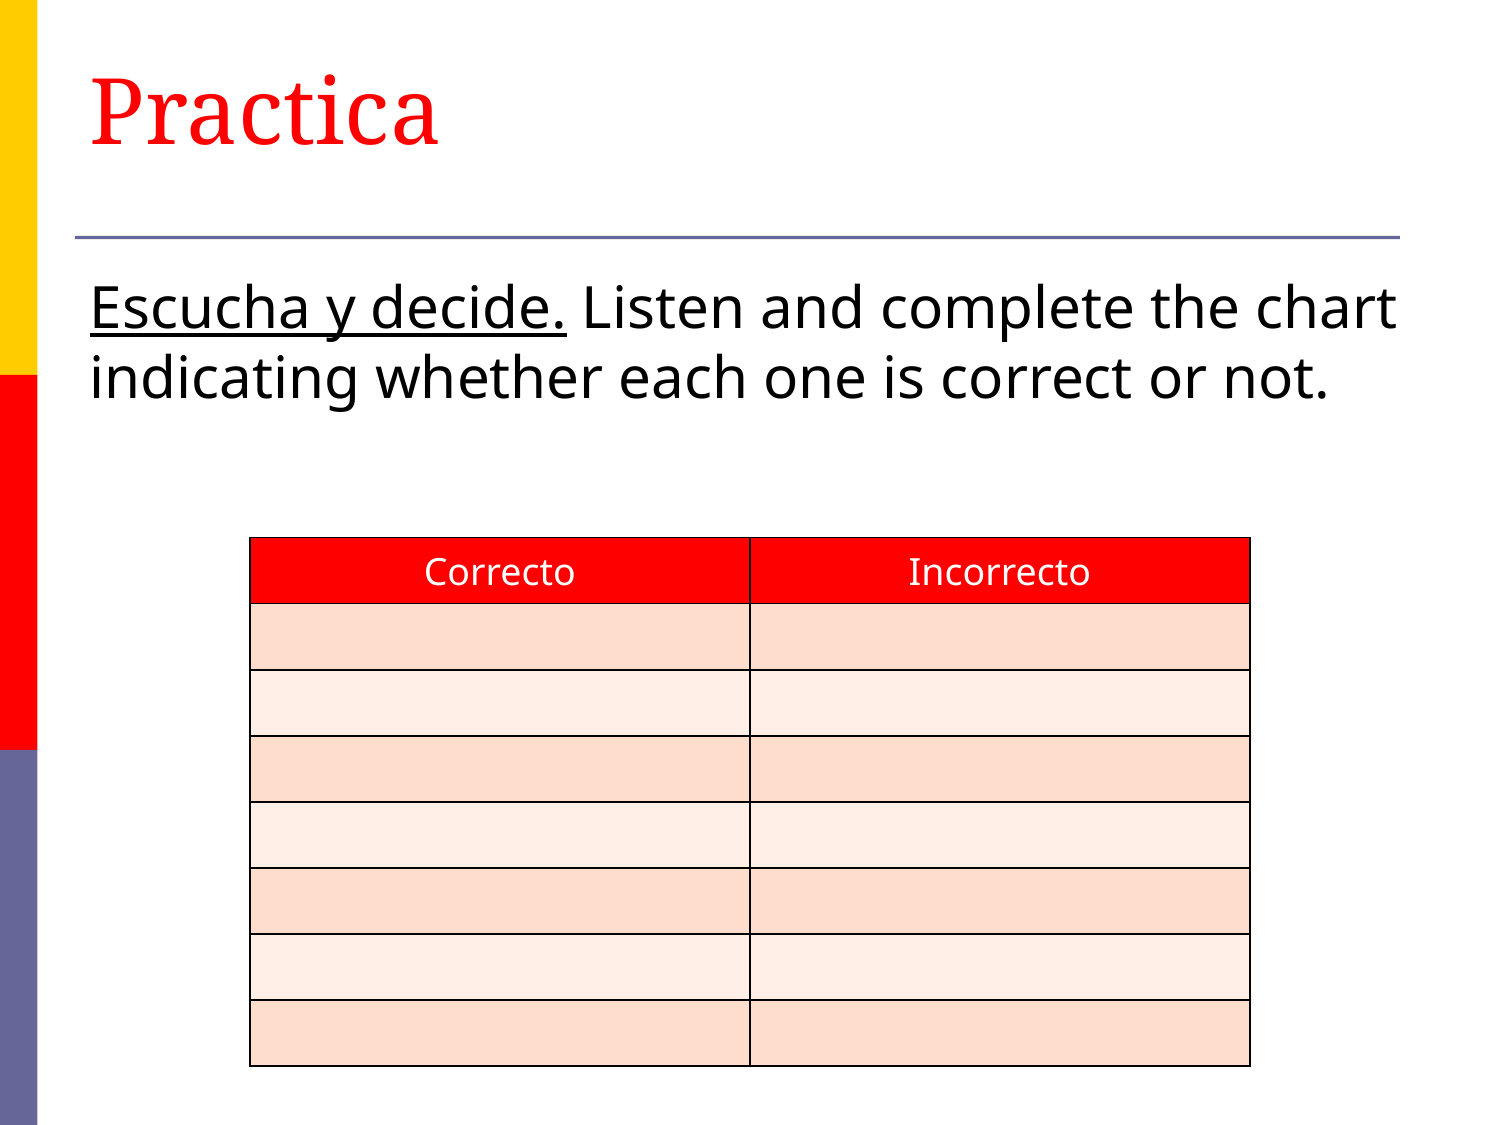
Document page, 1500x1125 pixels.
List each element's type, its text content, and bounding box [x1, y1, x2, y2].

table_cell [251, 935, 749, 999]
table_cell [251, 1001, 749, 1065]
table_cell [751, 935, 1249, 999]
table_cell [251, 671, 749, 735]
table_cell [251, 803, 749, 867]
table_cell [751, 671, 1249, 735]
text_box Escucha y decide. Listen and complete the chart indicating whether each one is correct or not. [74, 262, 1425, 1006]
table_header Incorrecto [751, 538, 1249, 603]
table_cell [251, 869, 749, 933]
table_cell [251, 737, 749, 801]
table_cell [751, 869, 1249, 933]
table_cell [751, 737, 1249, 801]
table_header Correcto [251, 538, 749, 603]
table_cell [751, 803, 1249, 867]
table_cell [751, 604, 1249, 669]
text_box Practica [74, 45, 1425, 233]
table_cell [751, 1001, 1249, 1065]
table_cell [251, 604, 749, 669]
